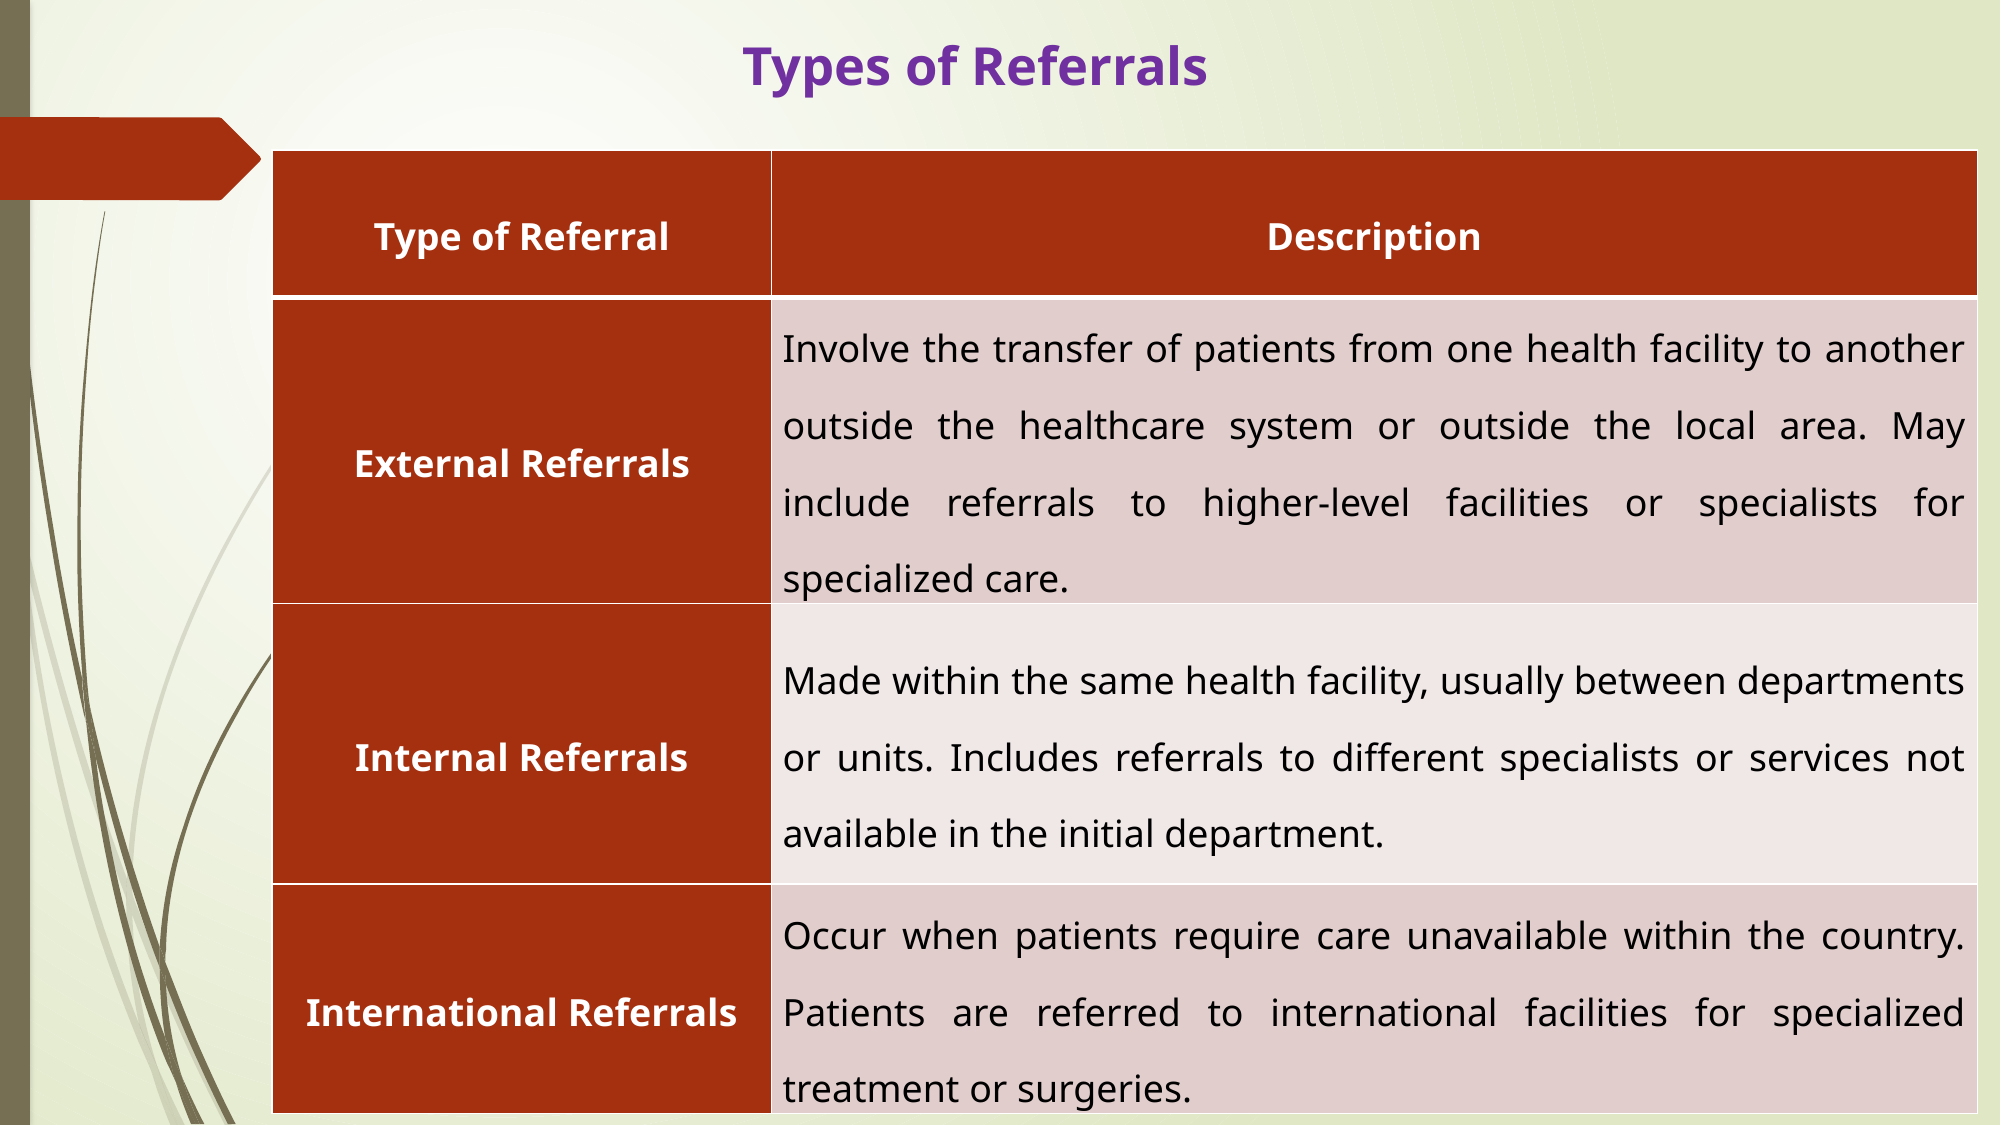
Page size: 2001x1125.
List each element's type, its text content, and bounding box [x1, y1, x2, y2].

table_cell Involve the transfer of patients from one health facility to another outside the healthcare system or outside the local area. May include referrals to higher-level facilities or specialists for specialized care. [772, 300, 1977, 603]
title Types of Referrals [727, 25, 1273, 105]
table_cell External Referrals [273, 300, 771, 603]
table_cell Made within the same health facility, usually between departments or units. Includes referrals to different specialists or services not available in the initial department. [772, 604, 1977, 883]
table_cell Occur when patients require care unavailable within the country. Patients are referred to international facilities for specialized treatment or surgeries. [772, 885, 1977, 1113]
table_header Type of Referral [273, 151, 771, 295]
table_header Description [772, 151, 1977, 295]
table_cell International Referrals [273, 885, 771, 1113]
table_cell Internal Referrals [273, 604, 771, 883]
